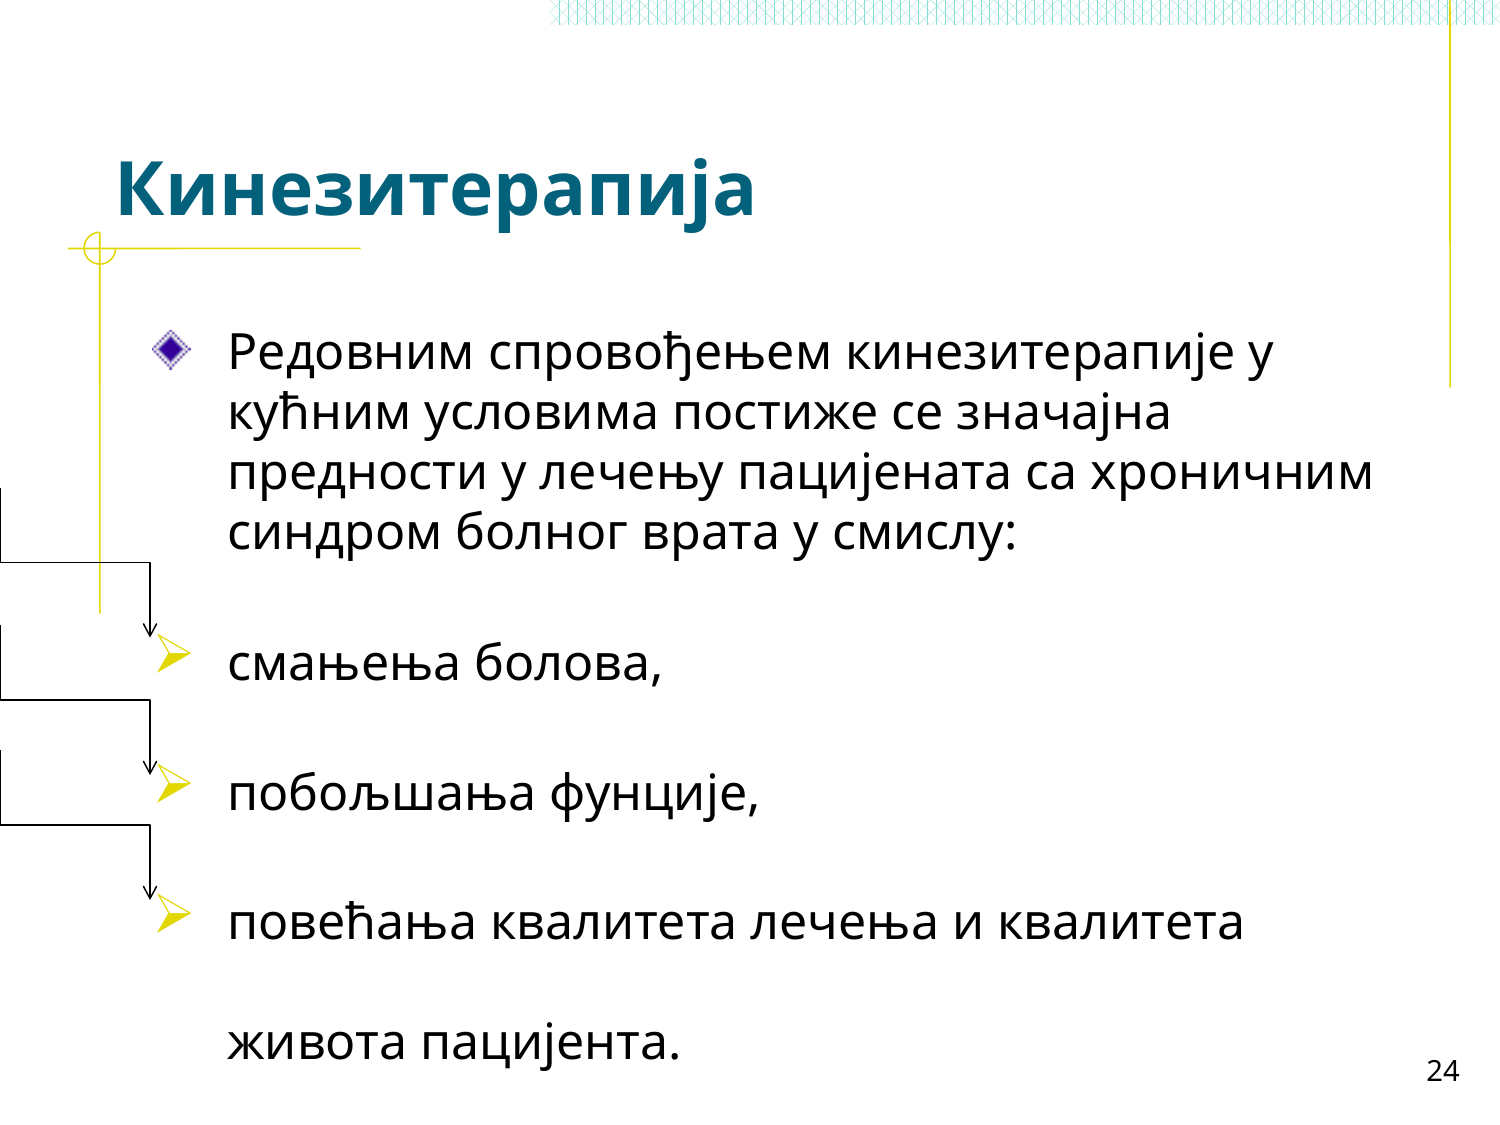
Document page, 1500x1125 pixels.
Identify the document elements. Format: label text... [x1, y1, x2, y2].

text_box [0, 487, 151, 624]
slide_number 24 [1162, 1025, 1475, 1100]
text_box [0, 624, 151, 749]
picture [152, 330, 191, 370]
title Кинезитерапија [99, 49, 1376, 238]
list Редовним спровођењем кинезитерапије у кућним условима постиже се значајна предности у лечењу пацијената са хроничним синдром болног врата у смислу: смањења болова, побољшања фунције, повећања квалитета лечења и квалитета живота пацијента. [137, 312, 1413, 988]
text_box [0, 749, 151, 901]
